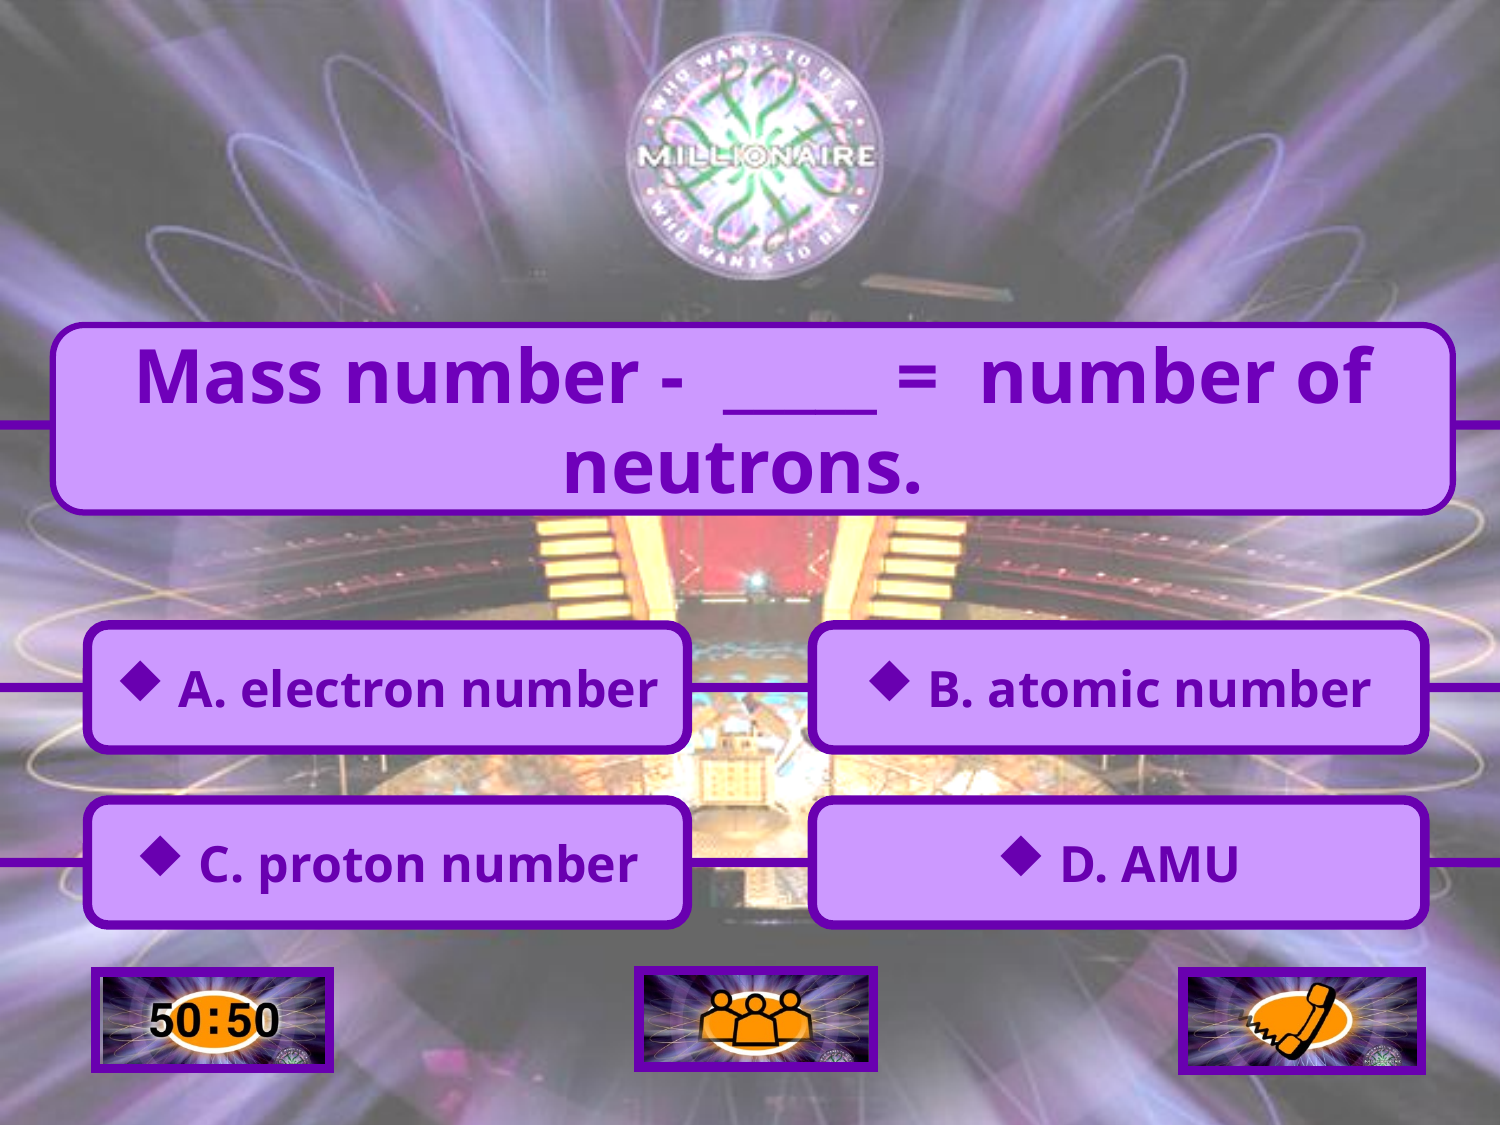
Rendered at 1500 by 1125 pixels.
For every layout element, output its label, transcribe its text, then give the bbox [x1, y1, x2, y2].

text_box C. proton number [87, 799, 688, 926]
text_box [0, 324, 1500, 513]
text_box A. electron number [87, 624, 688, 751]
text_box D. AMU [812, 799, 1425, 926]
picture [99, 976, 326, 1065]
text_box B. atomic number [812, 624, 1425, 751]
picture [1187, 976, 1418, 1066]
picture [643, 974, 869, 1063]
